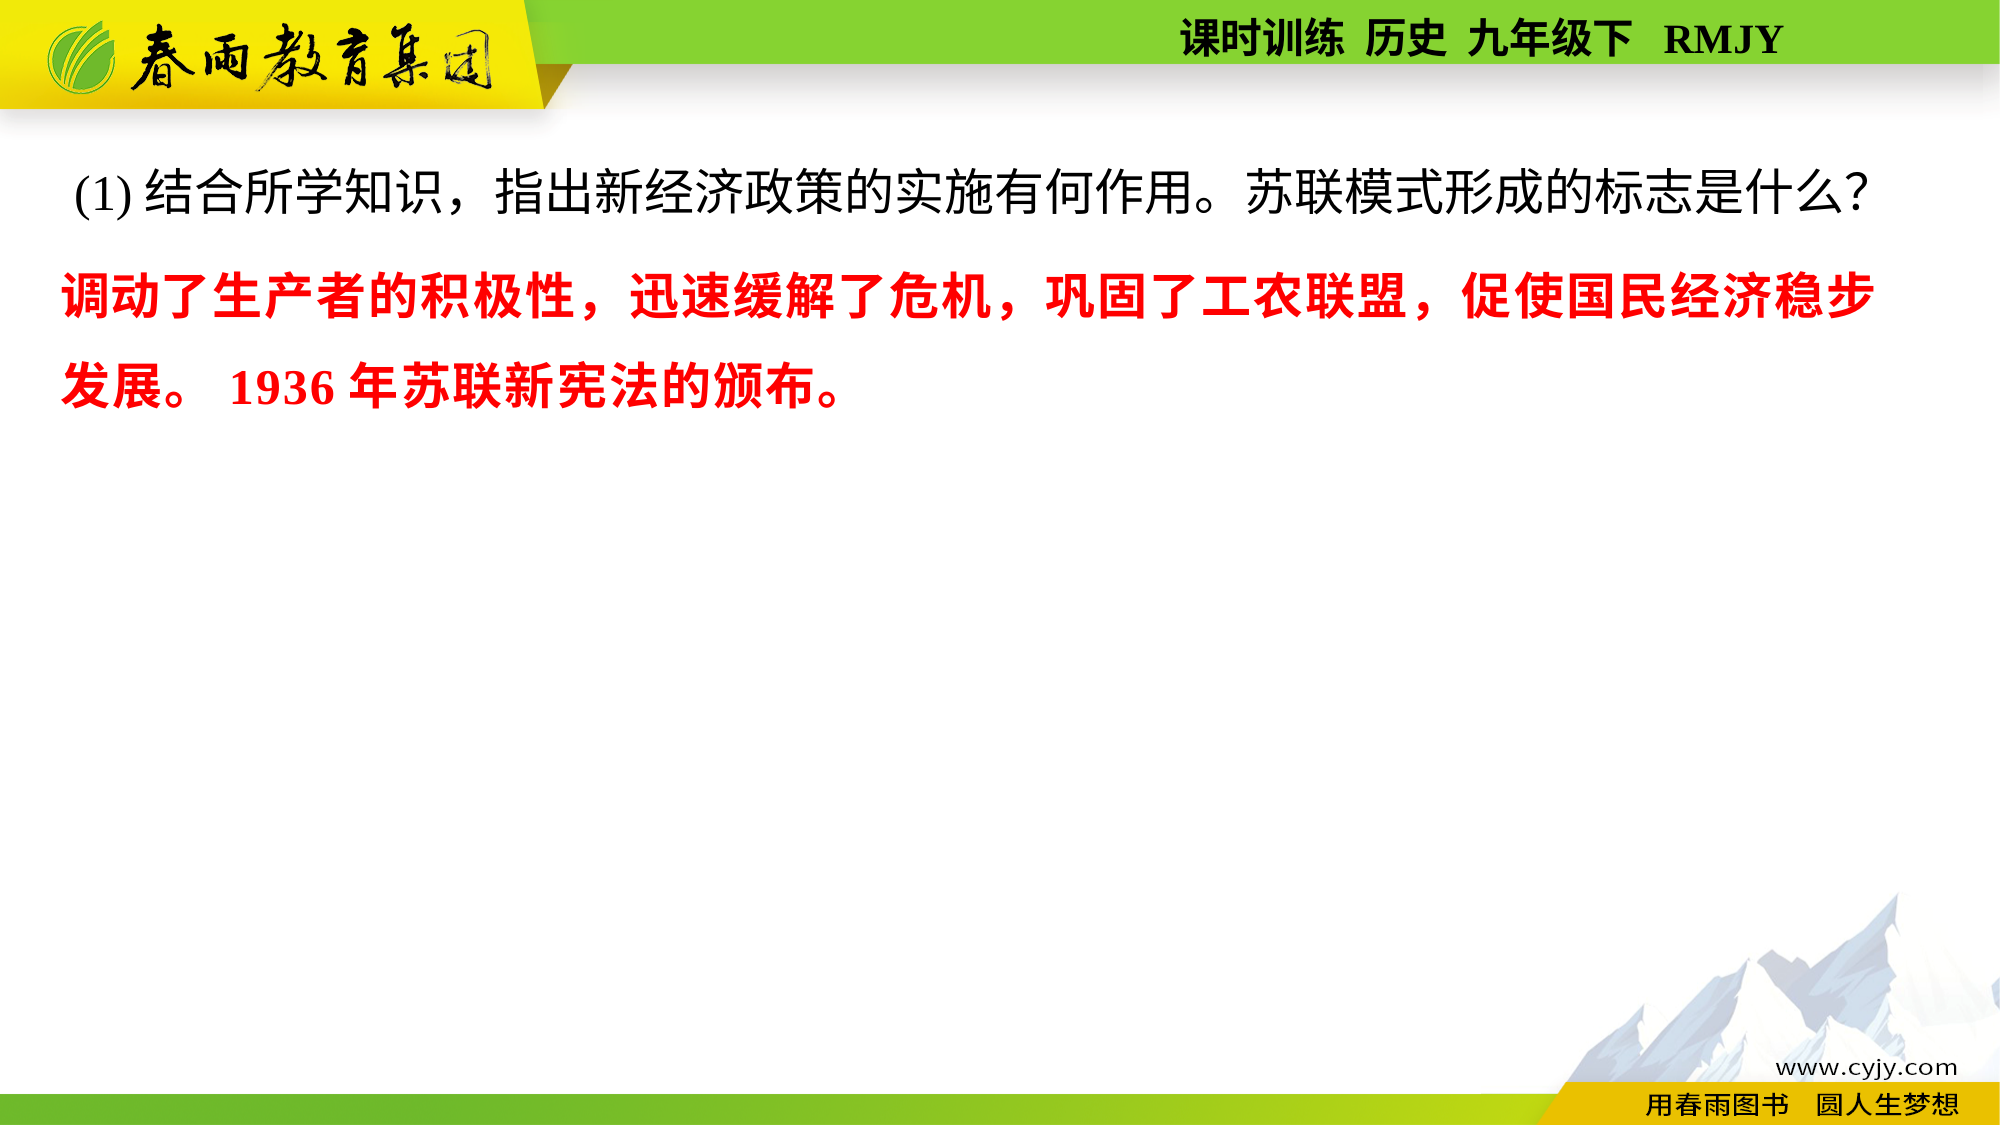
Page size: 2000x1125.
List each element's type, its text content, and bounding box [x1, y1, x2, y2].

list (1)结合所学知识，指出新经济政策的实施有何作用。苏联模式形成的标志是什么？ [59, 122, 1944, 217]
text_box 调动了生产者的积极性，迅速缓解了危机，巩固了工农联盟，促使国民经济稳步发展。1936年苏联新宪法的颁布。 [45, 227, 1936, 423]
picture [0, 0, 2000, 1125]
